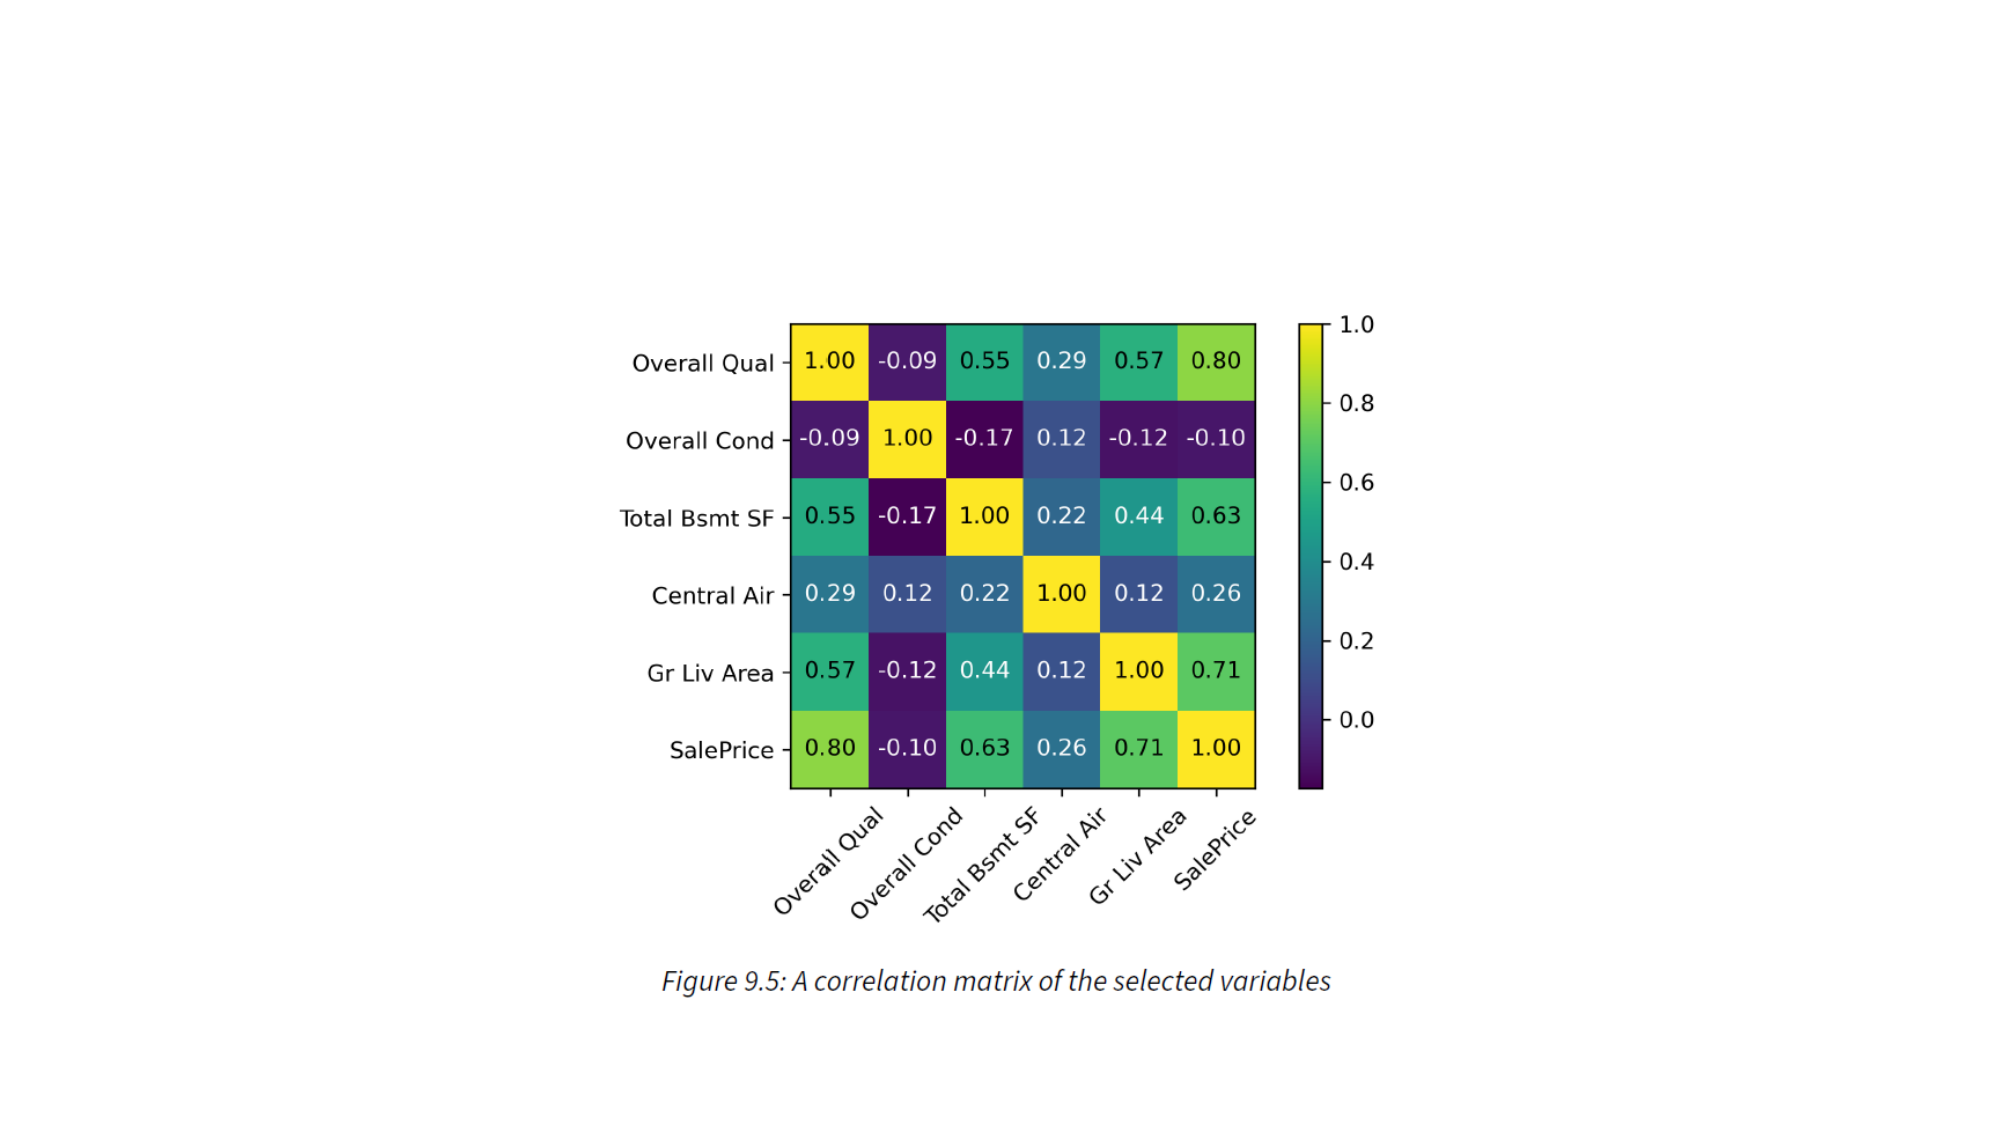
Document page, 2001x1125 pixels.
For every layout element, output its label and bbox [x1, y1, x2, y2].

list [606, 299, 1394, 1014]
